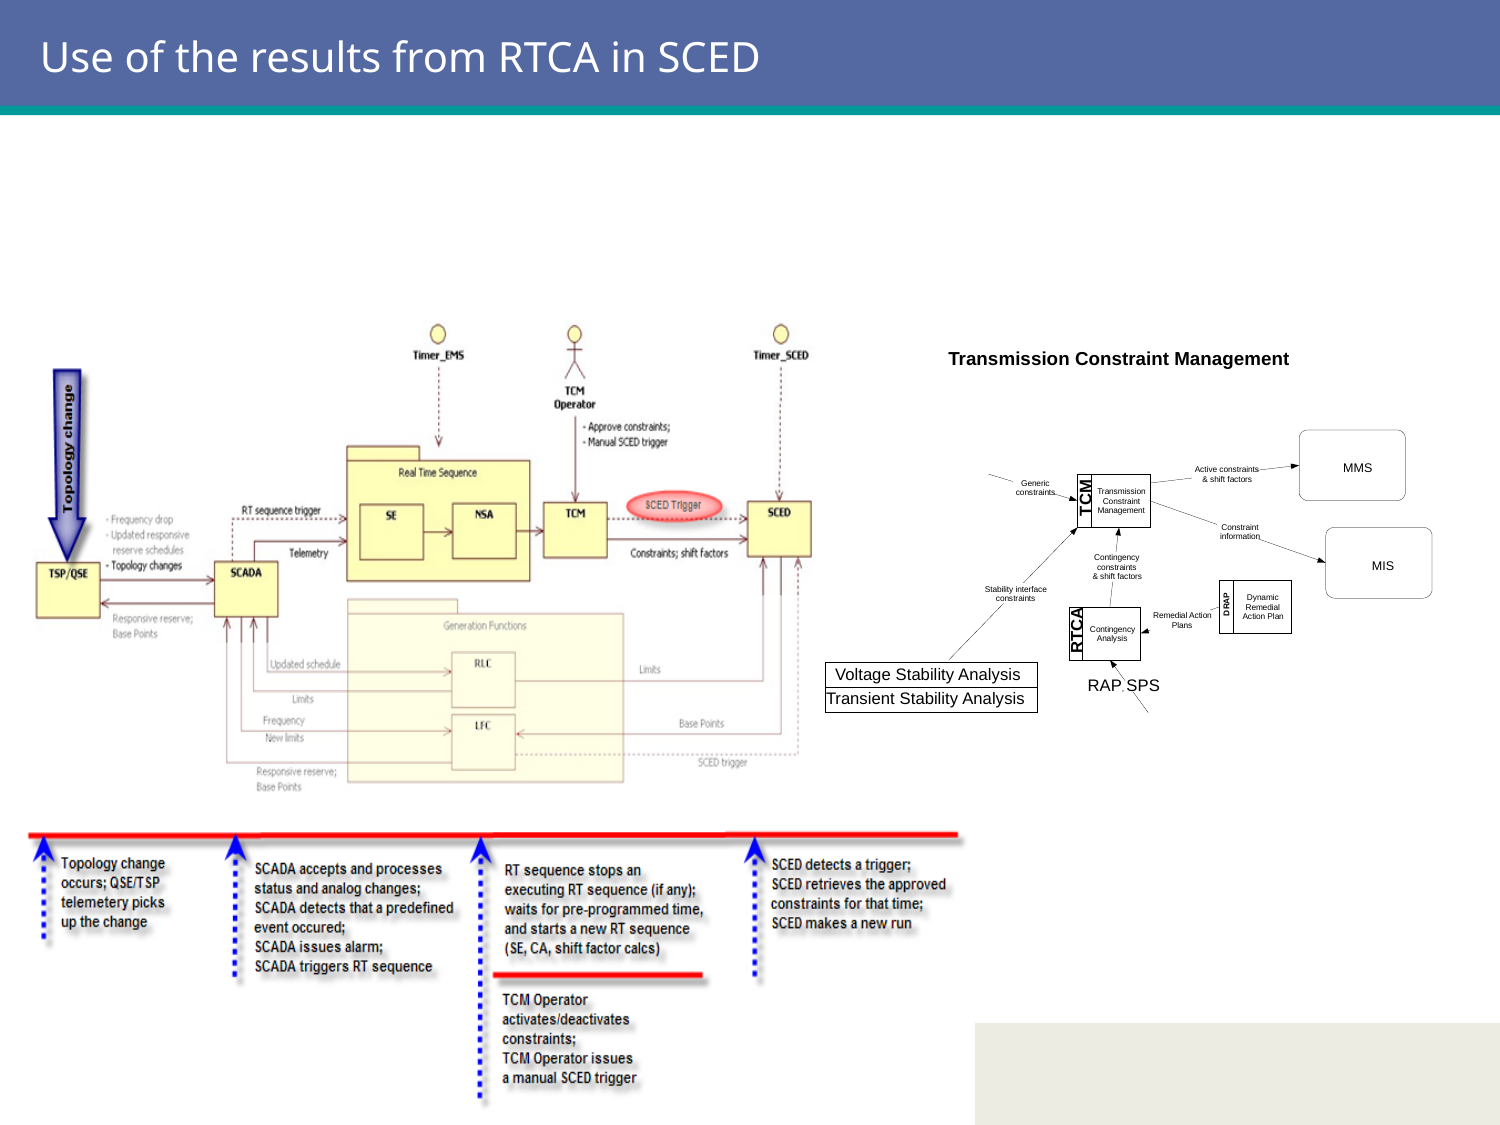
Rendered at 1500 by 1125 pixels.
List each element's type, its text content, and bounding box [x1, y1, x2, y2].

picture [0, 282, 975, 1125]
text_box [824, 324, 1470, 747]
title Use of the results from RTCA in SCED [24, 0, 1451, 113]
